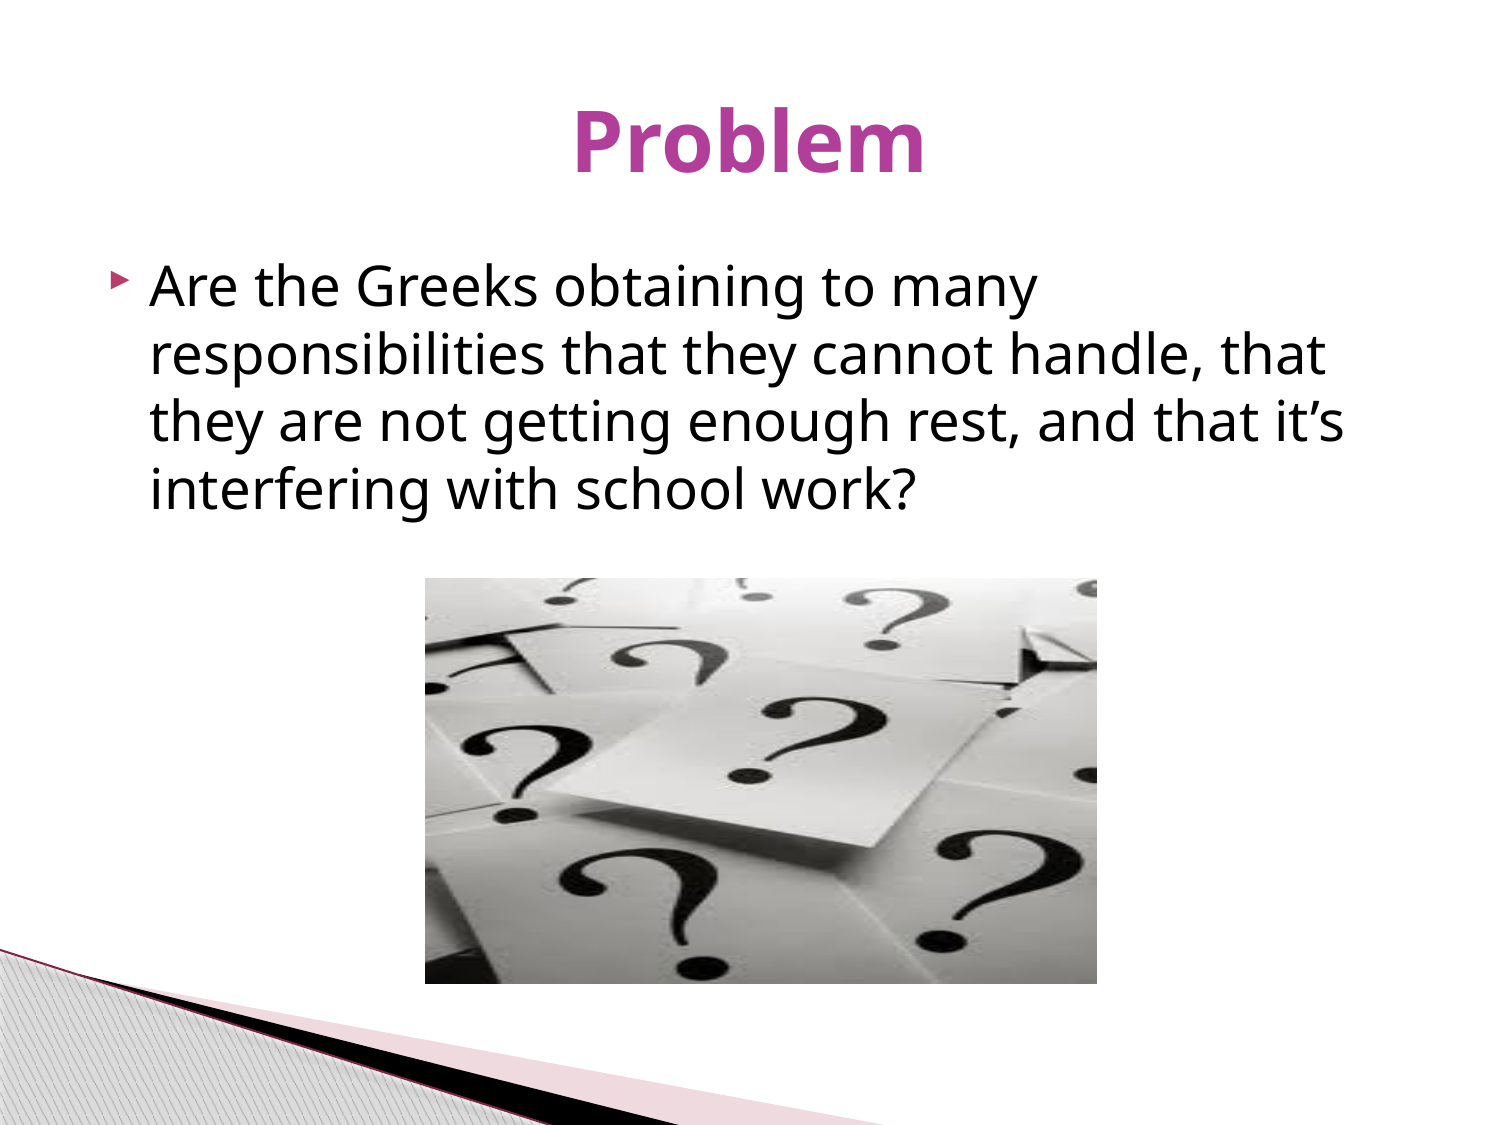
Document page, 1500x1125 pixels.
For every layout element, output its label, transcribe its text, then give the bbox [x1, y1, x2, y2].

list Are the Greeks obtaining to many responsibilities that they cannot handle, that they are not getting enough rest, and that it’s interfering with school work? [75, 243, 1425, 986]
picture [424, 578, 1097, 984]
title Problem [75, 45, 1425, 233]
